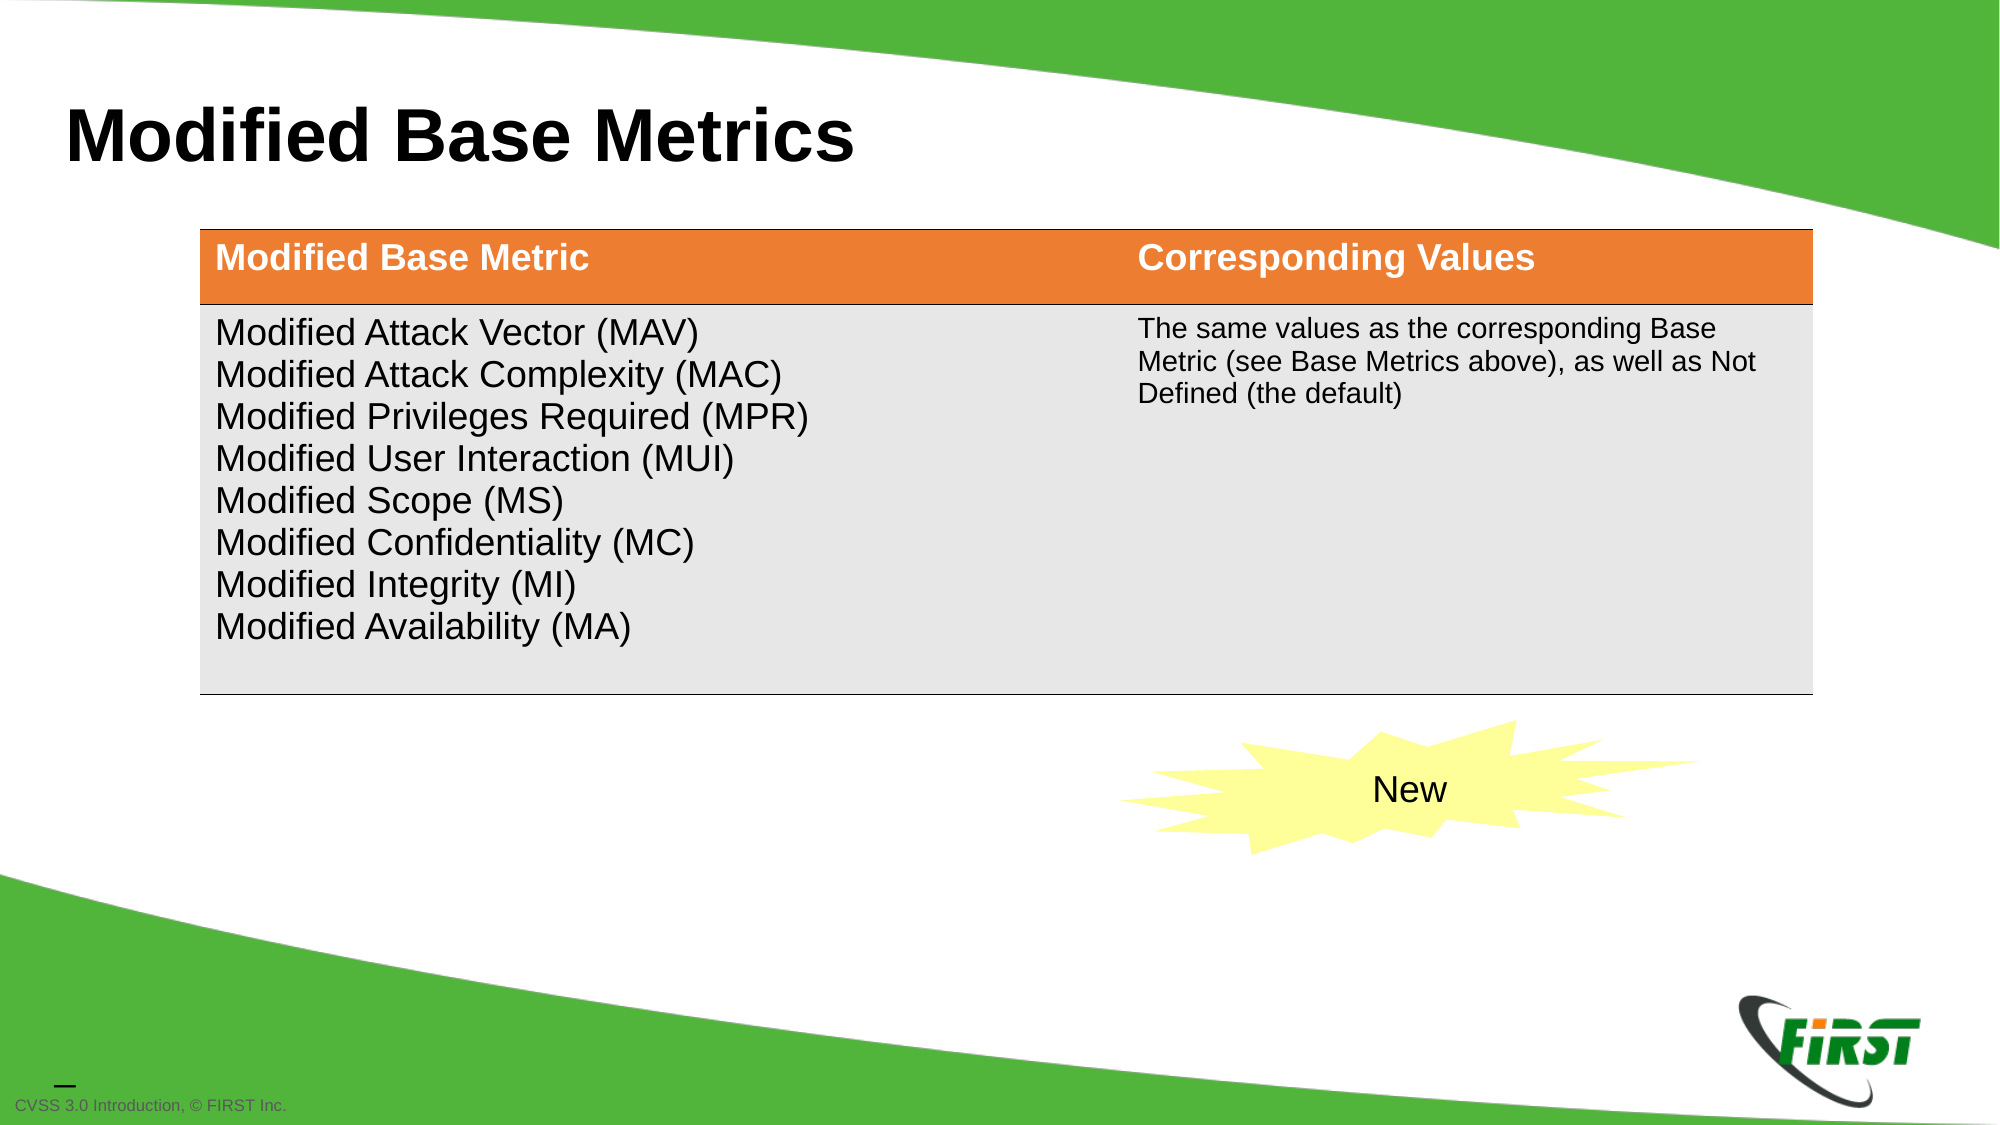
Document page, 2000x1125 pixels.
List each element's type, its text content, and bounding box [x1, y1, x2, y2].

text_box Modified Base Metrics [50, 70, 1929, 209]
table_cell The same values as the corresponding Base Metric (see Base Metrics above), as well as Not Defined (the default) [1123, 305, 1813, 694]
table_cell Modified Attack Vector (MAV) Modified Attack Complexity (MAC) Modified Privileges Required (MPR) Modified User Interaction (MUI) Modified Scope (MS) Modified Confidentiality (MC) Modified Integrity (MI) Modified Availability (MA) [200, 305, 1123, 694]
table_header Modified Base Metric [200, 230, 1123, 304]
text_box New [1119, 719, 1700, 855]
picture [0, 0, 2000, 1125]
table_header Corresponding Values [1123, 230, 1813, 304]
text_box _ [39, 1035, 100, 1096]
